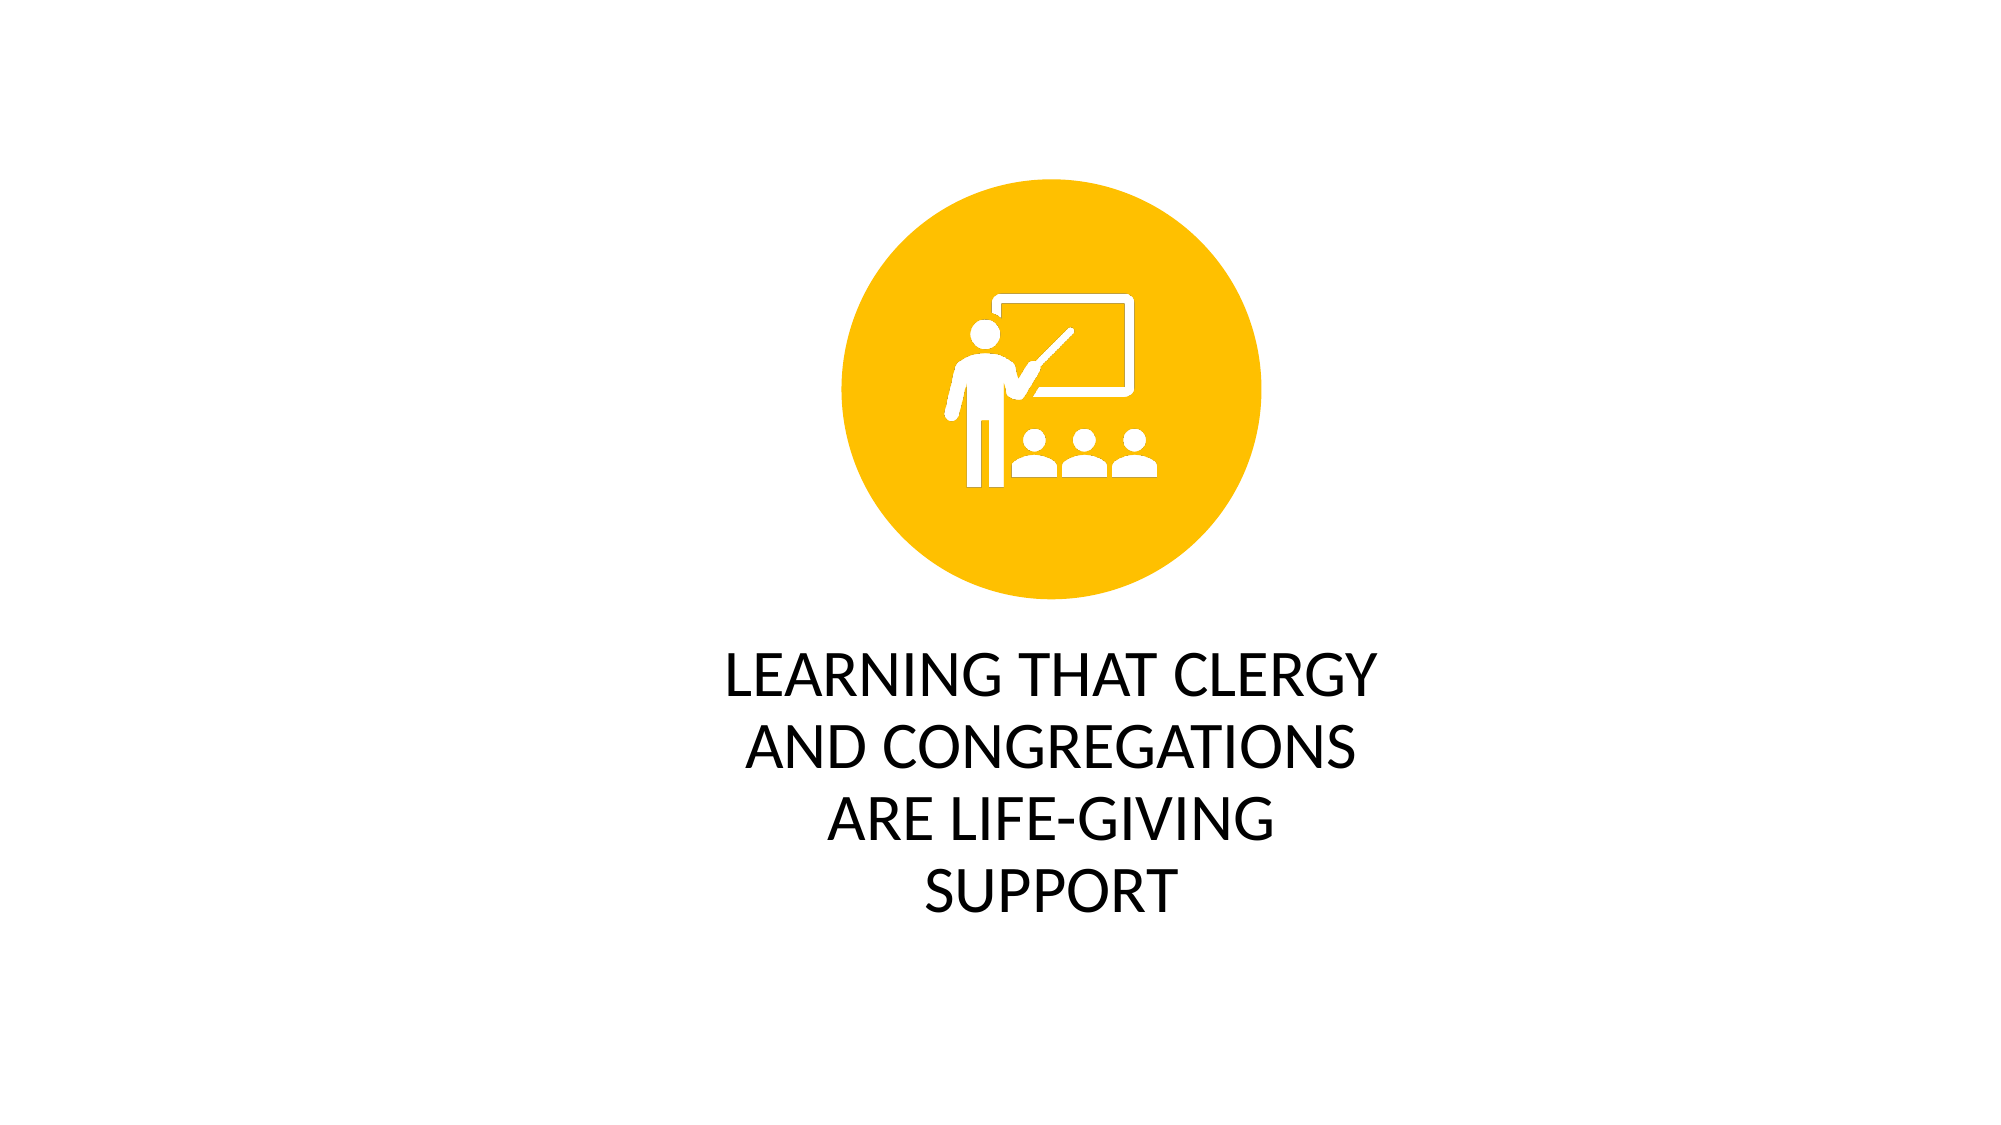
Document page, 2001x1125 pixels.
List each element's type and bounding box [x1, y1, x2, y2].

text_box [841, 179, 1262, 600]
text_box [707, 638, 1396, 829]
